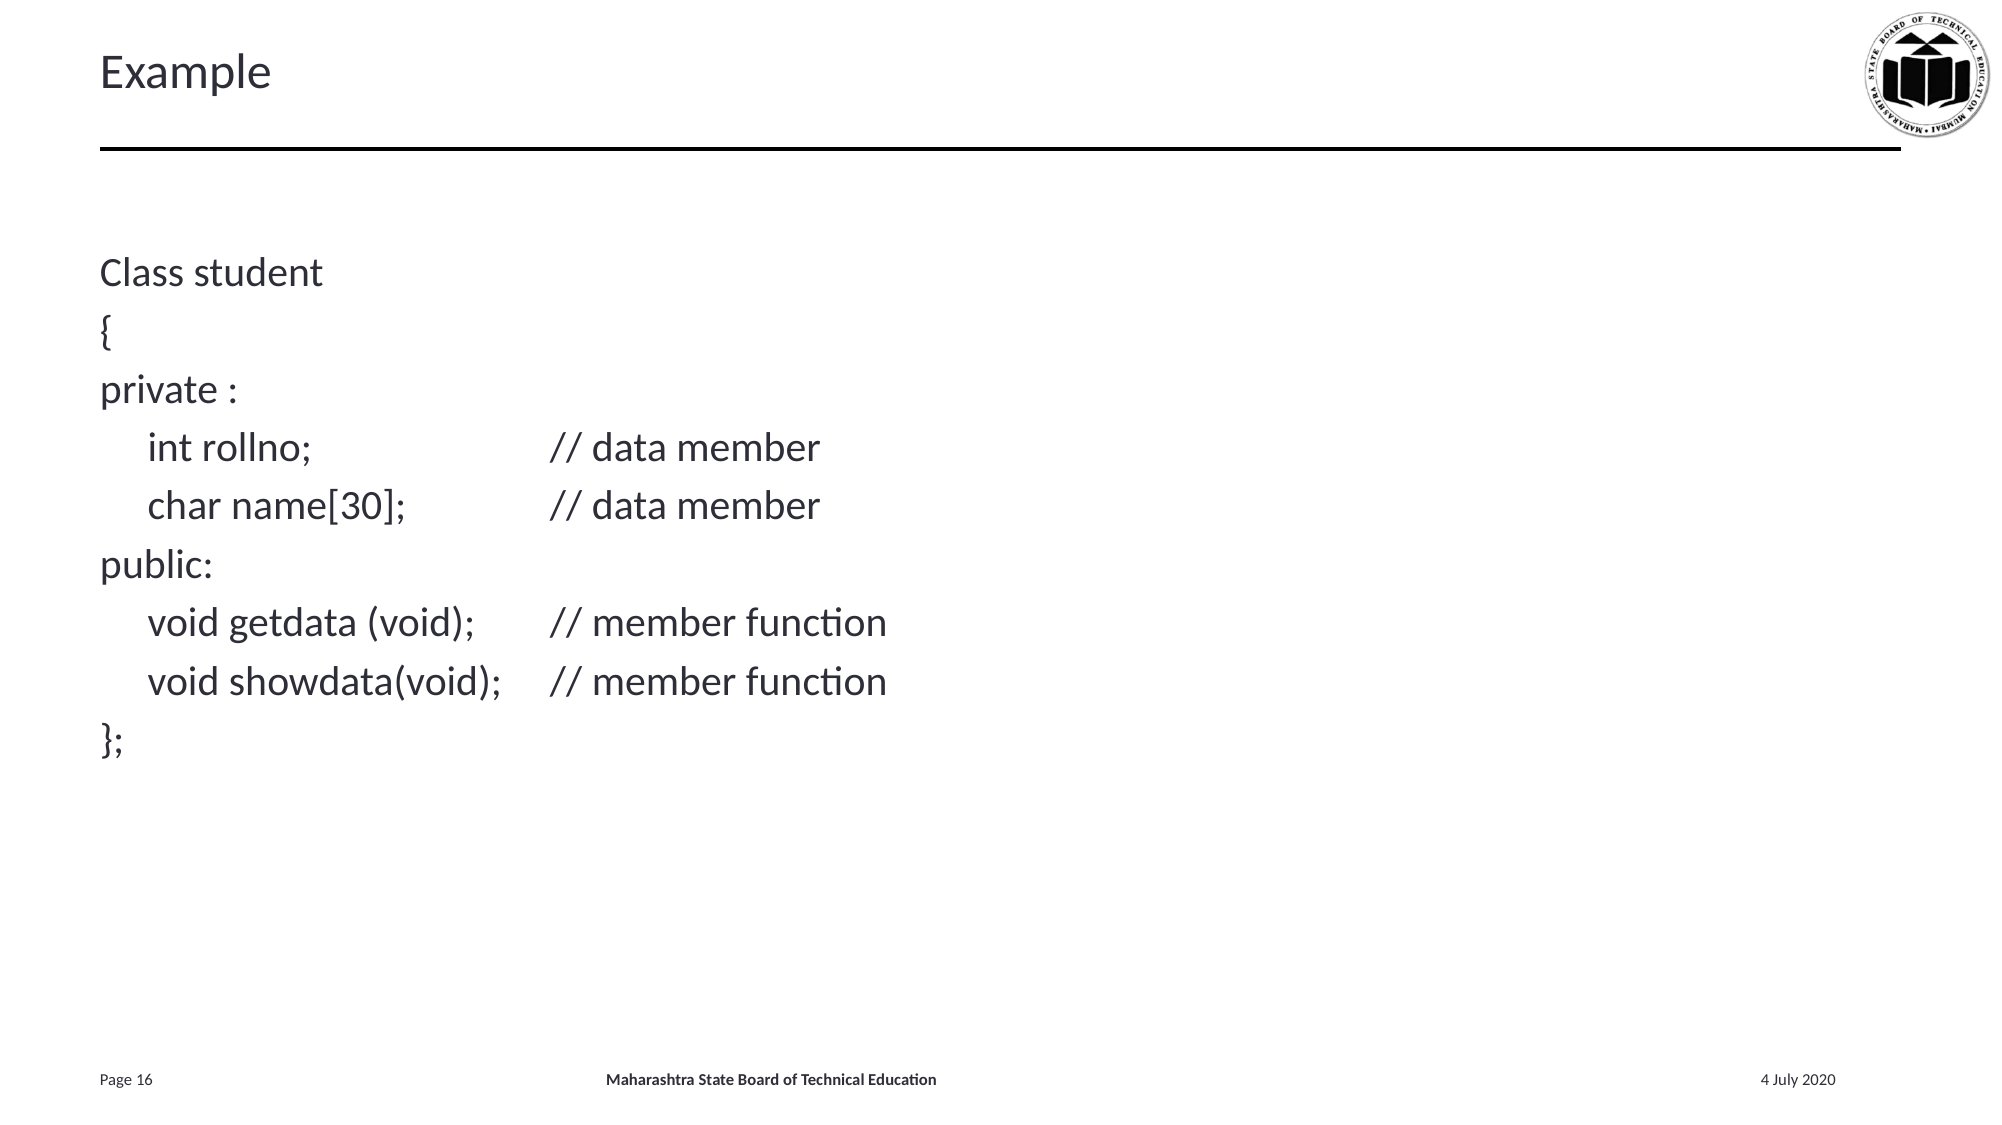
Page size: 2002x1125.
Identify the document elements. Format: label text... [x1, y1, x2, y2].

title Example [100, 48, 1901, 146]
picture [1852, 0, 2001, 149]
list Class student { private : int rollno; // data member char name[30]; // data member public: void getdata (void); // member function void showdata(void); // member function }; [100, 186, 1901, 999]
